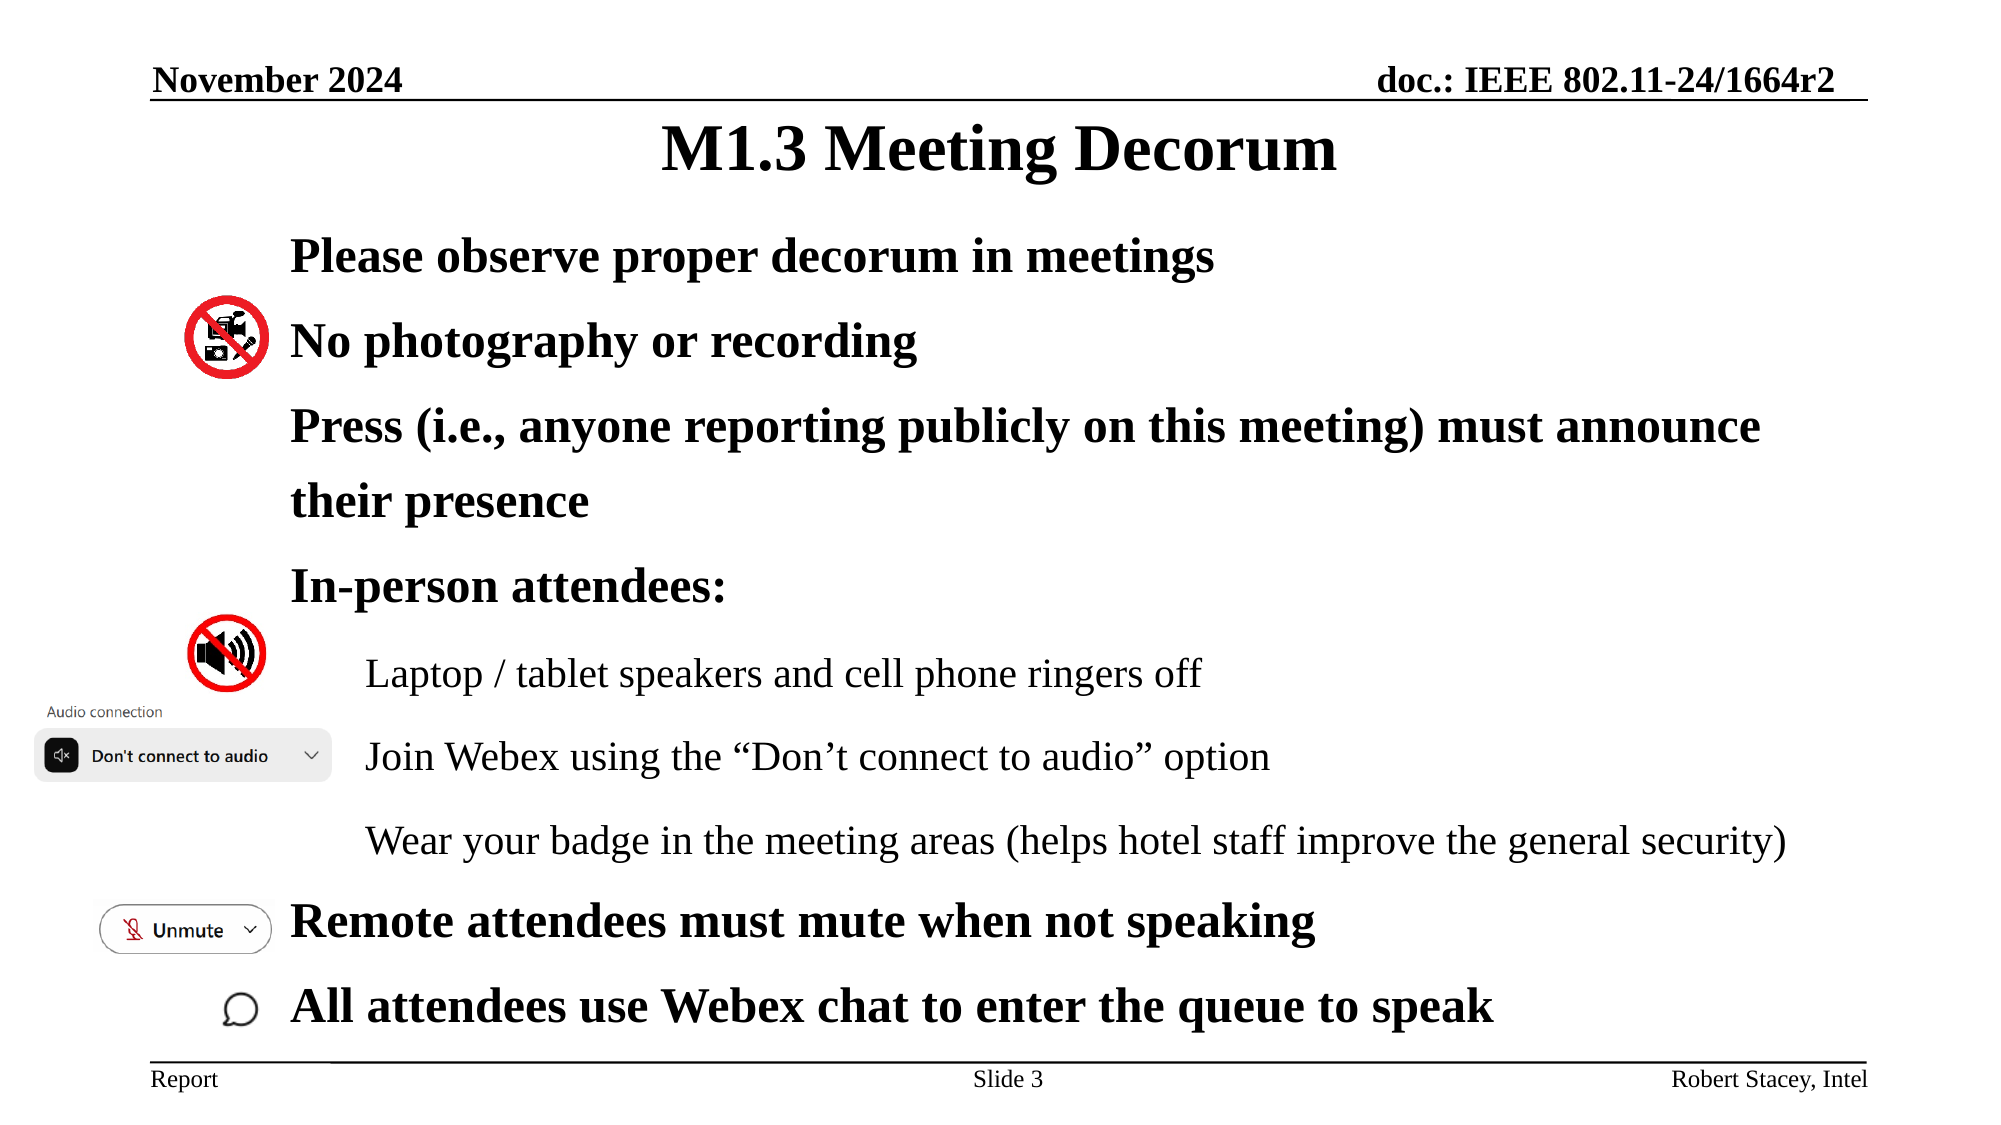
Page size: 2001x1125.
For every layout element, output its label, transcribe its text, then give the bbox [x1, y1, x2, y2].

picture [30, 699, 336, 782]
slide_number Slide 3 [964, 1061, 1053, 1093]
list Please observe proper decorum in meetings No photography or recording Press (i.e., anyone reporting publicly on this meeting) must announce their presence In-person attendees: Laptop / tablet speakers and cell phone ringers off Join Webex using the “Don’t connect to audio” option Wear your badge in the meeting areas (helps hotel staff improve the general security) Remote attendees must mute when not speaking All attendees use Webex chat to enter the queue to speak [275, 200, 1863, 1063]
picture [93, 899, 276, 958]
picture [182, 293, 271, 382]
picture [185, 612, 268, 695]
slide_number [152, 54, 406, 101]
title M1.3 Meeting Decorum [150, 112, 1850, 175]
footer Robert Stacey, Intel [1512, 1061, 1869, 1093]
picture [212, 979, 272, 1040]
